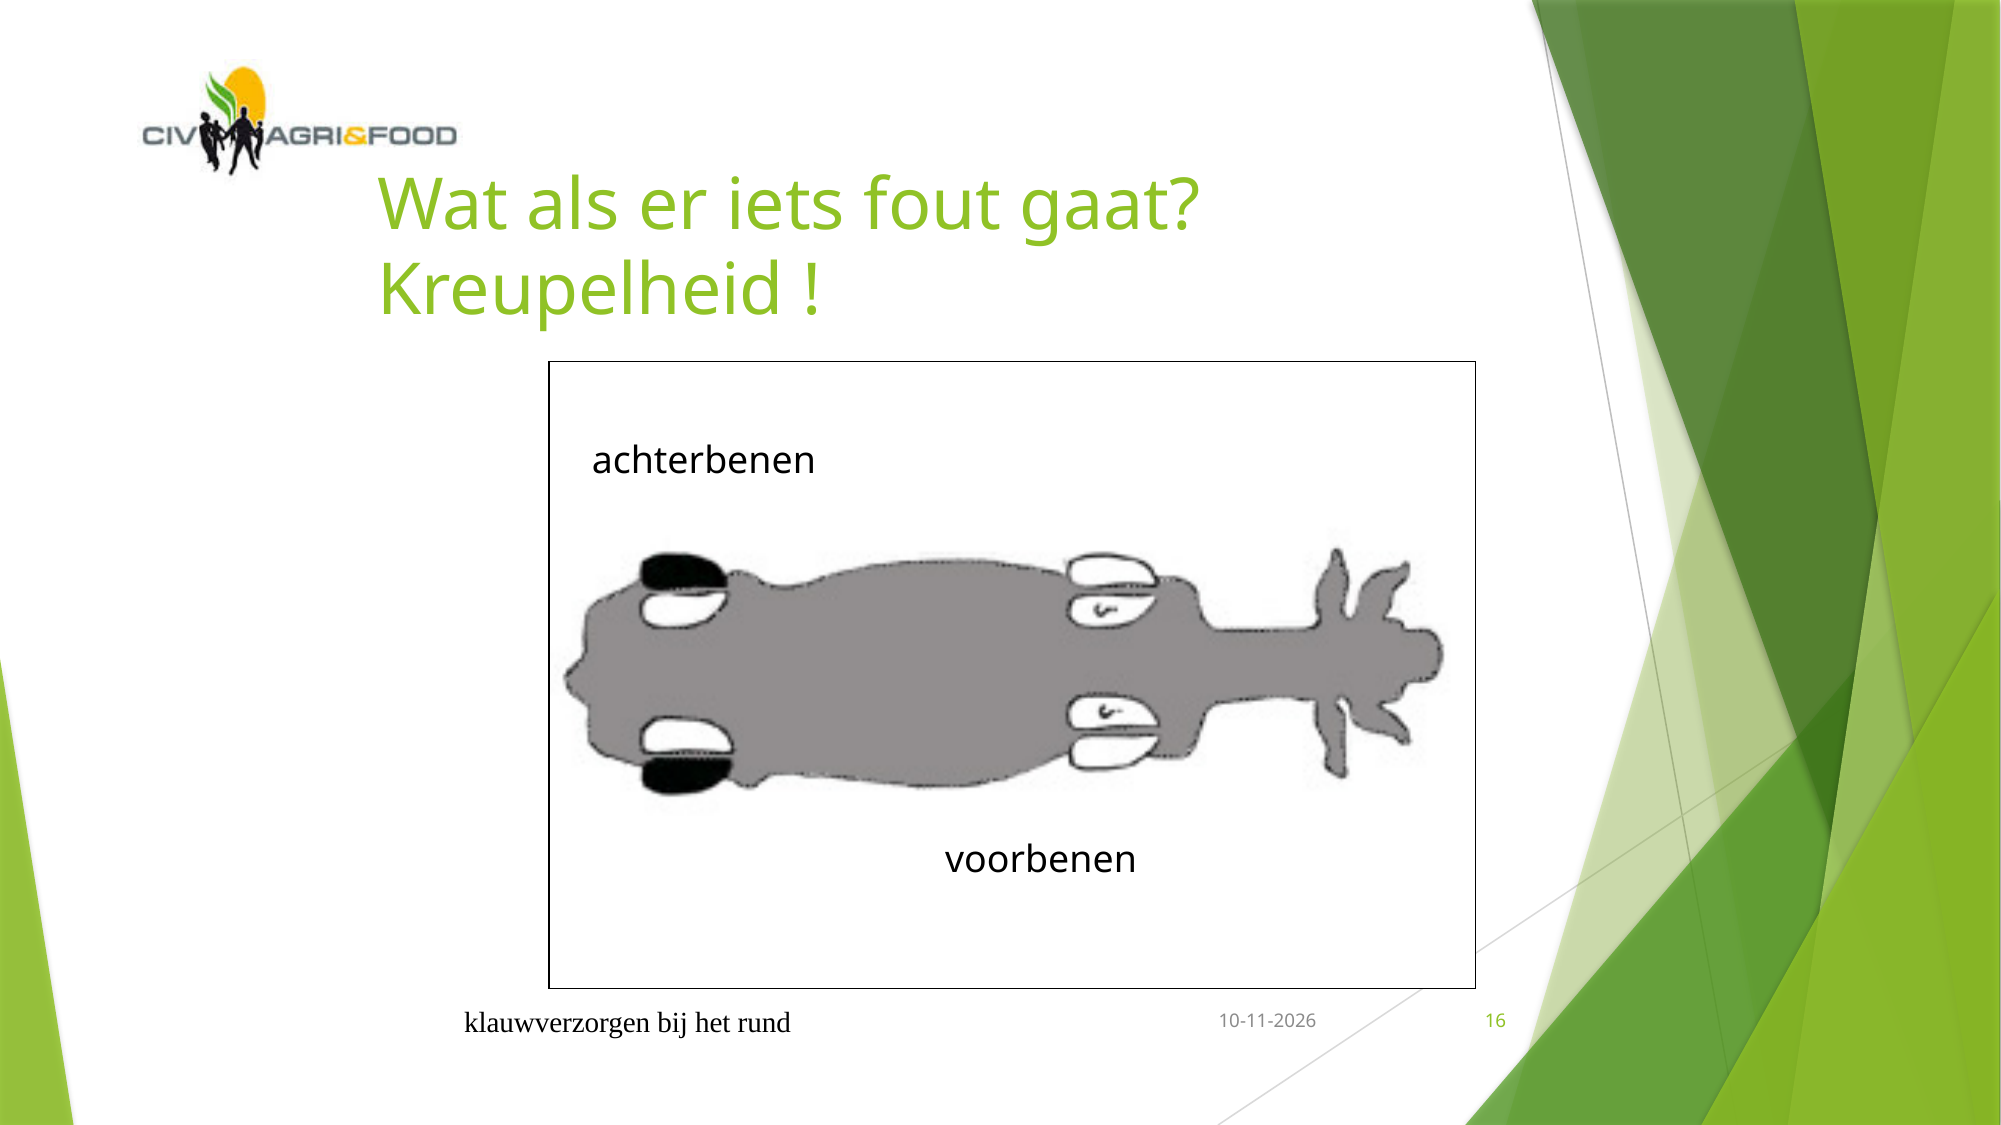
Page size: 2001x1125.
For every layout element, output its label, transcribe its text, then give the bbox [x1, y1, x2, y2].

picture [137, 59, 463, 187]
slide_number 16 [1409, 991, 1522, 1051]
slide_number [1181, 997, 1332, 1051]
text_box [549, 361, 1488, 989]
title Wat als er iets fout gaat? Kreupelheid ! [362, 149, 1638, 338]
footer klauwverzorgen bij het rund [111, 991, 1145, 1051]
